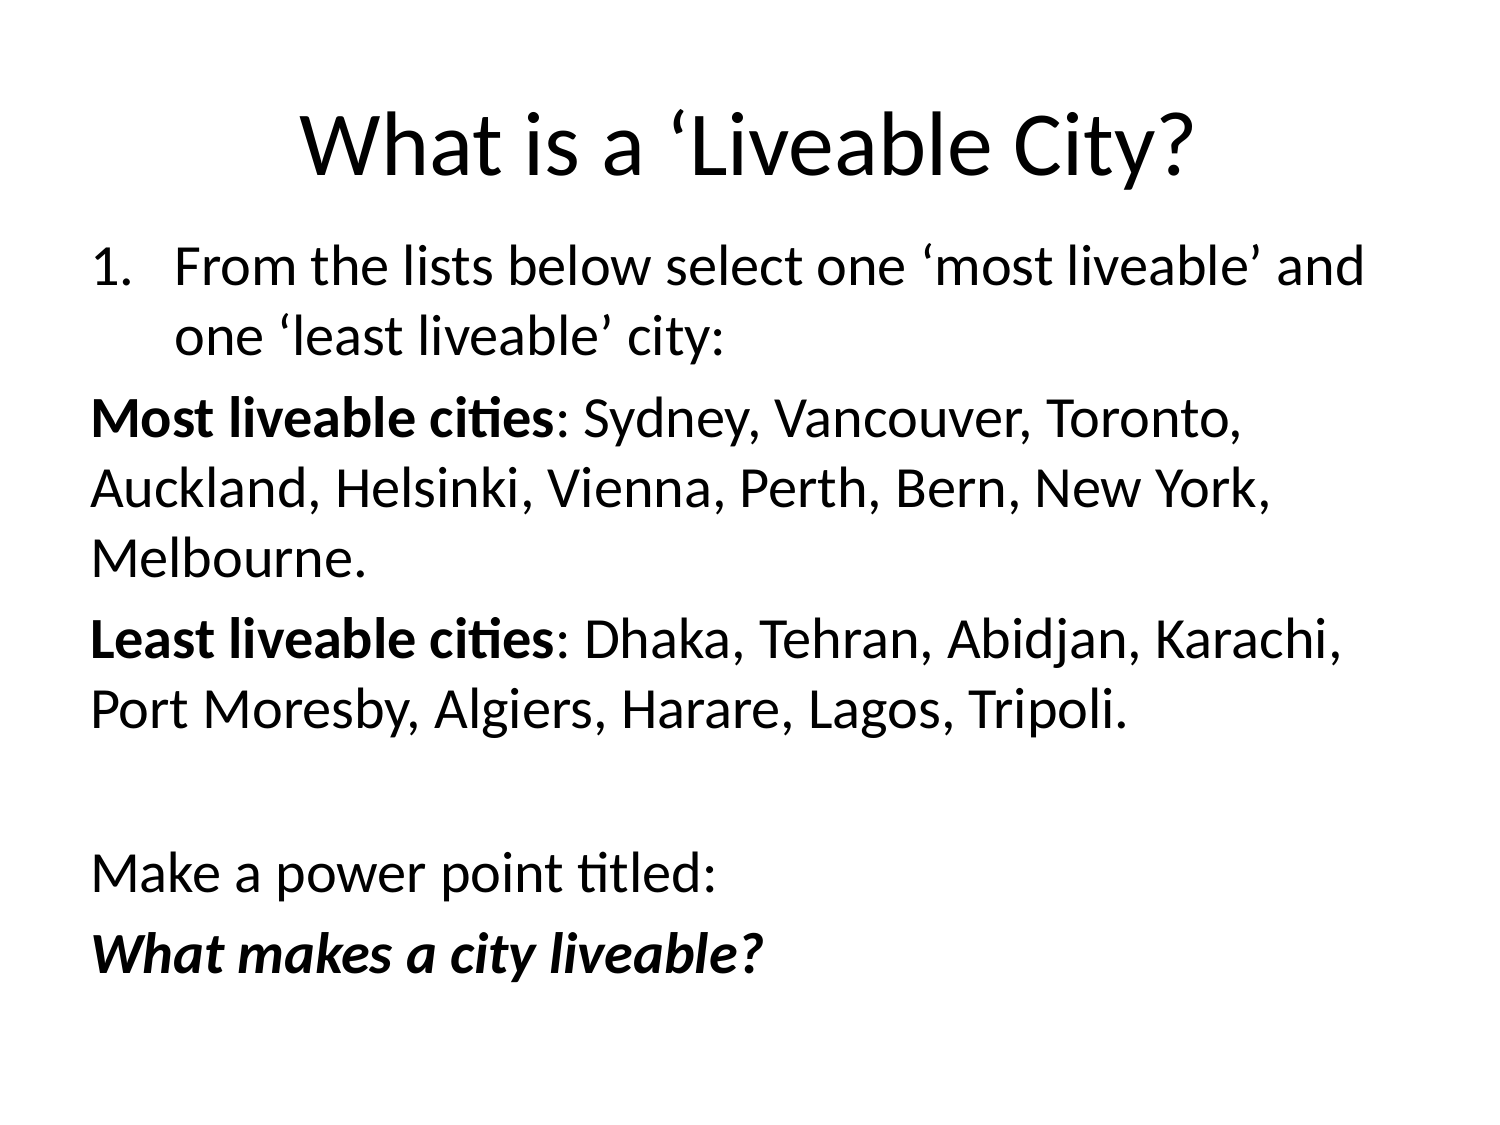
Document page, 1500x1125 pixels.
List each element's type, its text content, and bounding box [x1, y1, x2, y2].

list From the lists below select one ‘most liveable’ and one ‘least liveable’ city: Most liveable cities: Sydney, Vancouver, Toronto, Auckland, Helsinki, Vienna, Perth, Bern, New York, Melbourne. Least liveable cities: Dhaka, Tehran, Abidjan, Karachi, Port Moresby, Algiers, Harare, Lagos, Tripoli. Make a power point titled: What makes a city liveable? [75, 219, 1425, 1035]
title What is a ‘Liveable City? [75, 45, 1425, 219]
